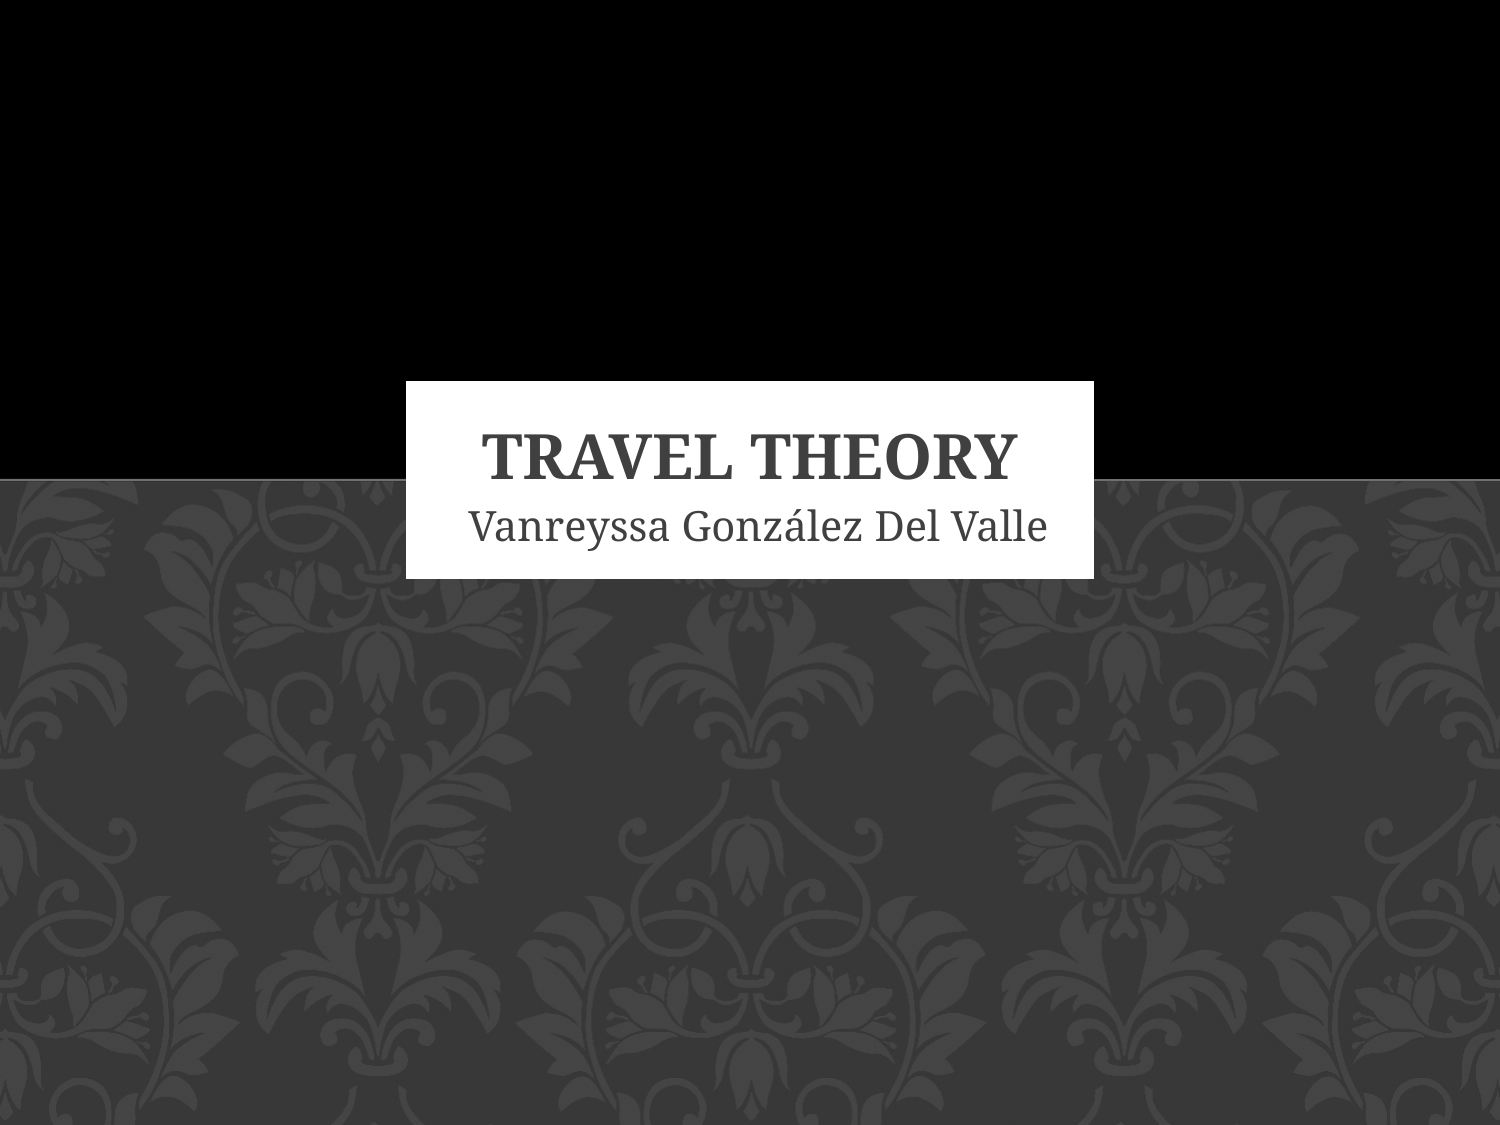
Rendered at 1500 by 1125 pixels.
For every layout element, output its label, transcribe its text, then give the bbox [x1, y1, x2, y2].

subtitle Vanreyssa González Del Valle [412, 500, 1105, 613]
title Travel Theory [415, 387, 1085, 498]
